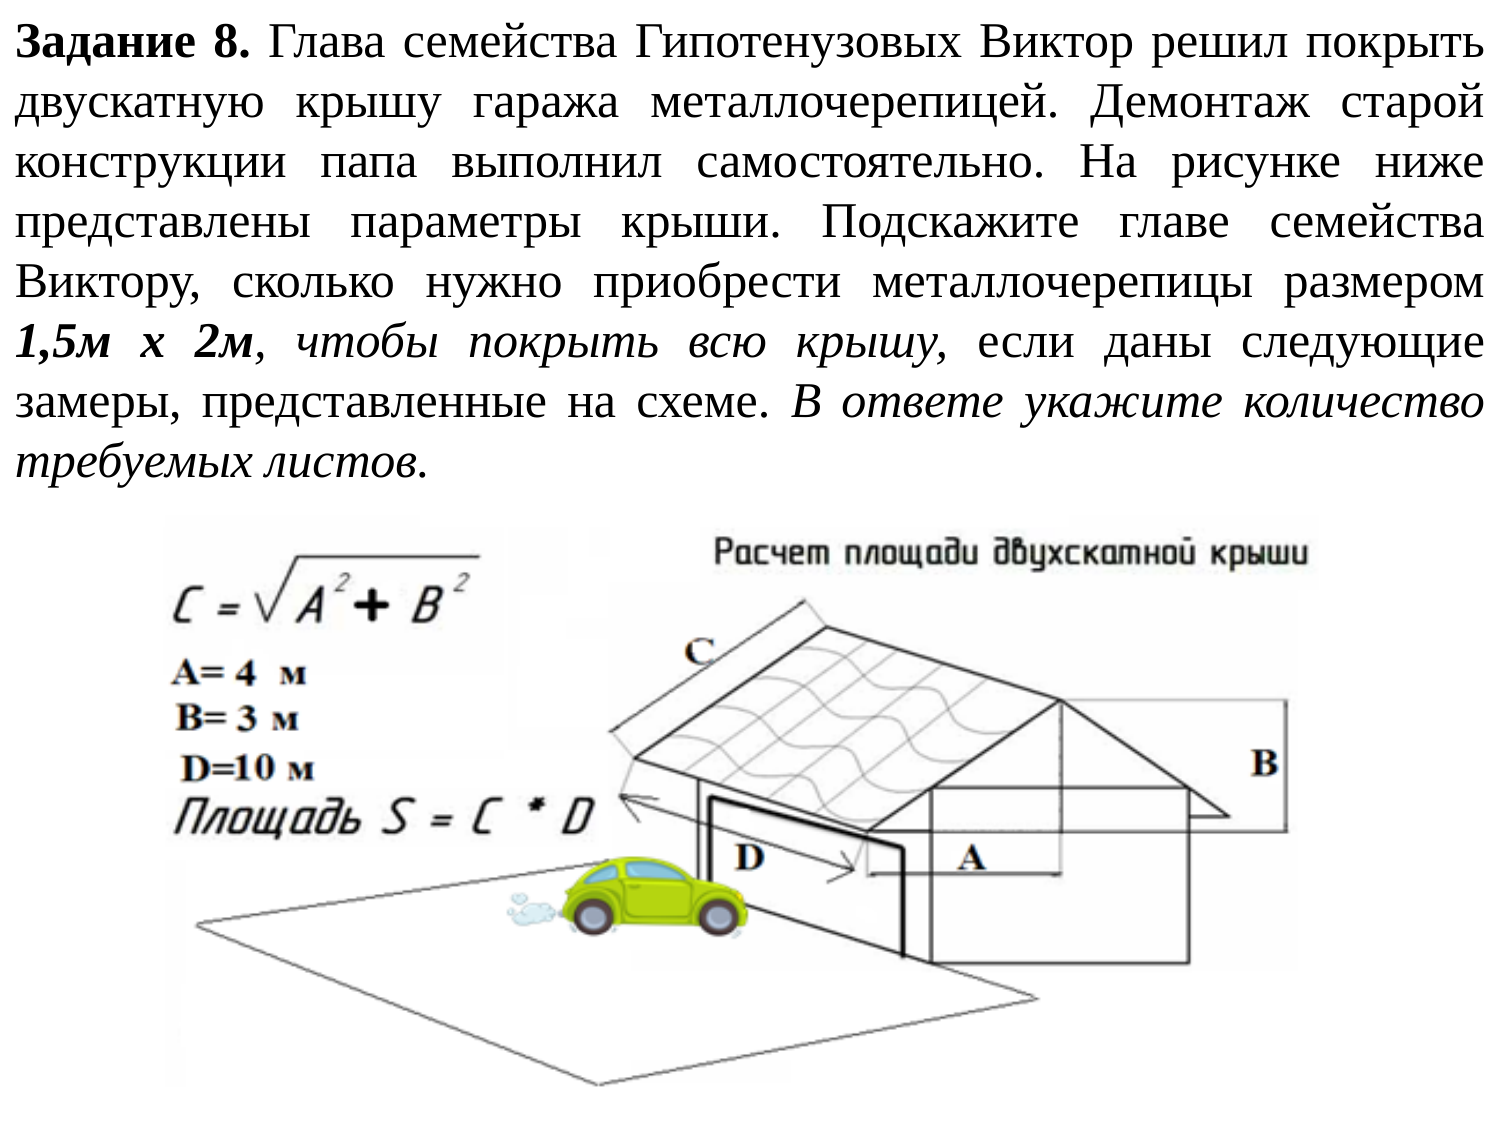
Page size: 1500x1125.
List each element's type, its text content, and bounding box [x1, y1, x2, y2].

text_box Задание 8. Глава семейства Гипотенузовых Виктор решил покрыть двускатную крышу гаража металлочерепицей. Демонтаж старой конструкции папа выполнил самостоятельно. На рисунке ниже представлены параметры крыши. Подскажите главе семейства Виктору, сколько нужно приобрести металлочерепицы размером 1,5м x 2м, чтобы покрыть всю крышу, если даны следующие замеры, представленные на схеме. В ответе укажите количество требуемых листов. [0, 0, 1500, 495]
picture [123, 491, 1365, 1114]
